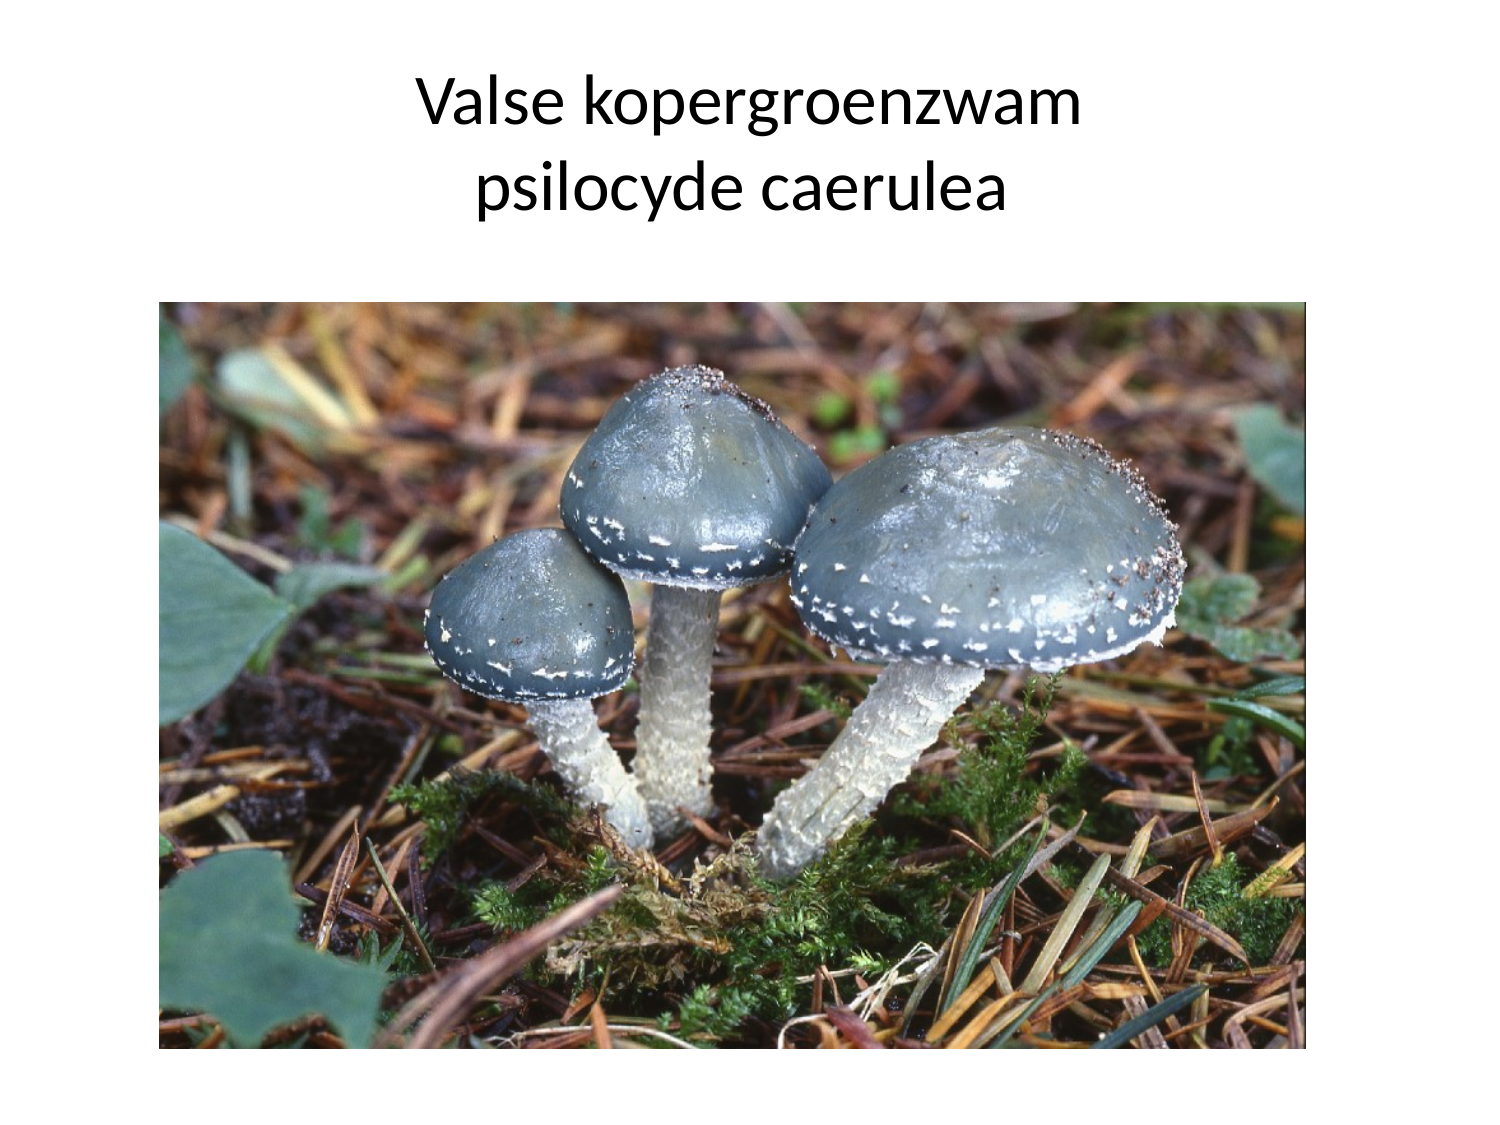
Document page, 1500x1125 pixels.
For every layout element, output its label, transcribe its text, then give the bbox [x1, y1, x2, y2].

title Valse kopergroenzwam psilocyde caerulea [75, 45, 1425, 233]
picture [159, 302, 1306, 1049]
